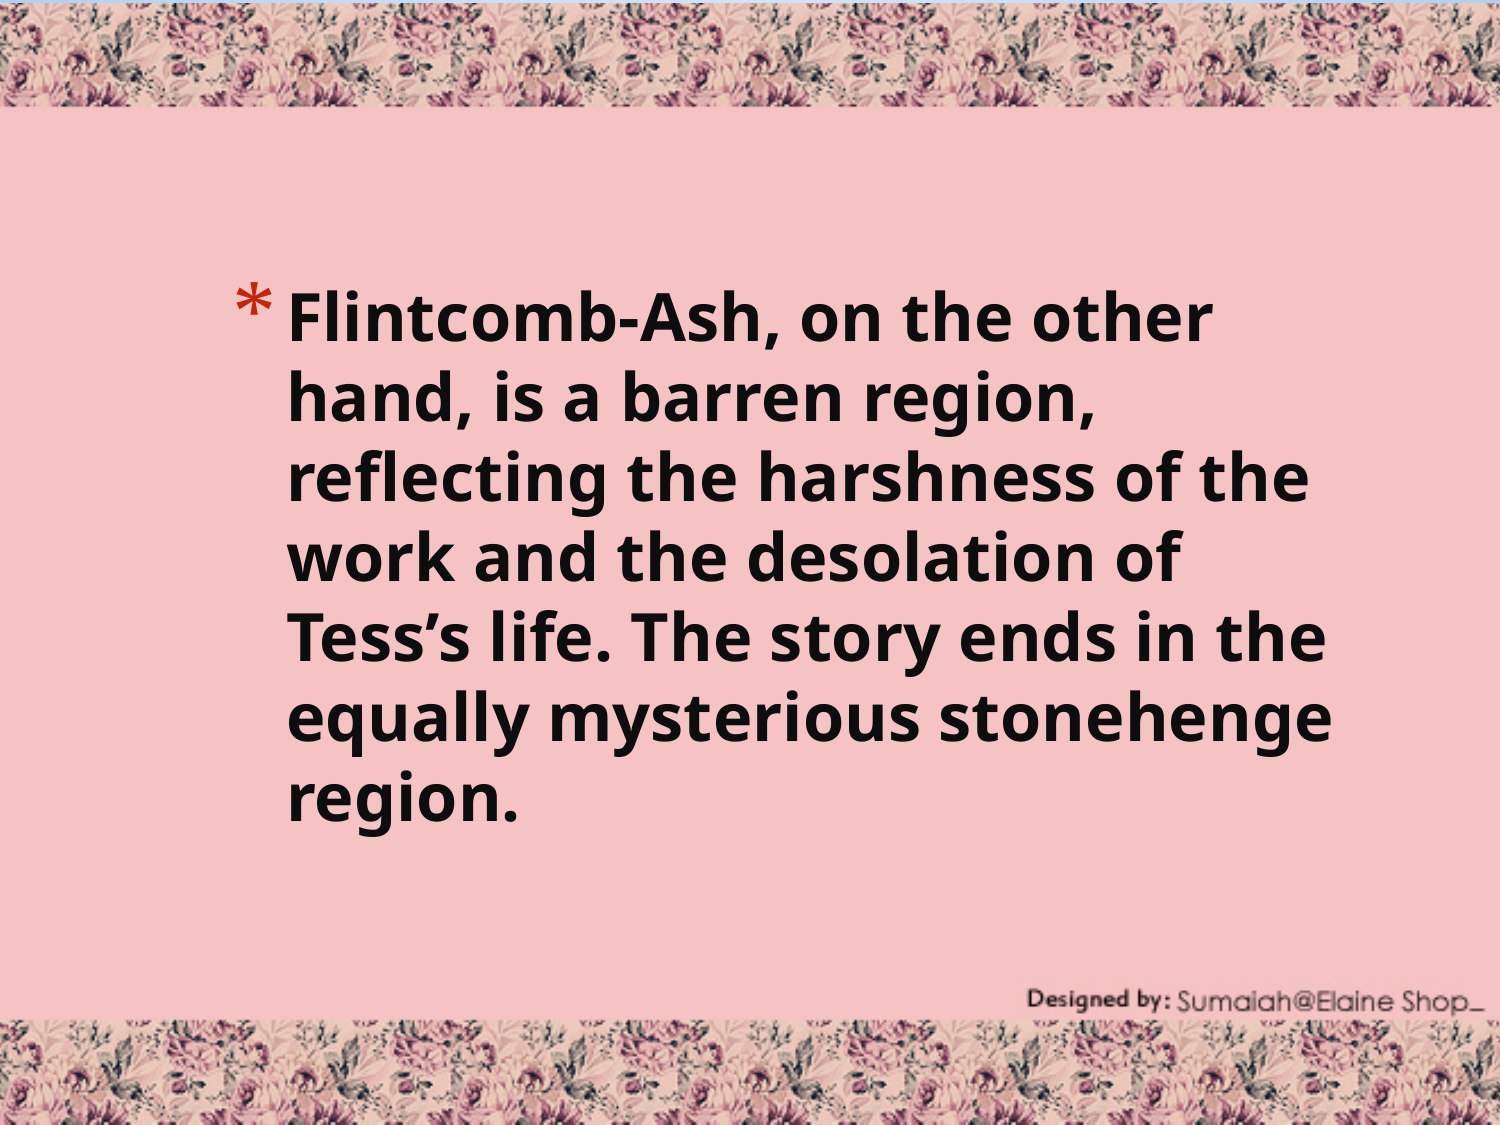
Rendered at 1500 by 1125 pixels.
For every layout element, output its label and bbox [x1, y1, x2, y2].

list [0, 2, 1500, 1125]
